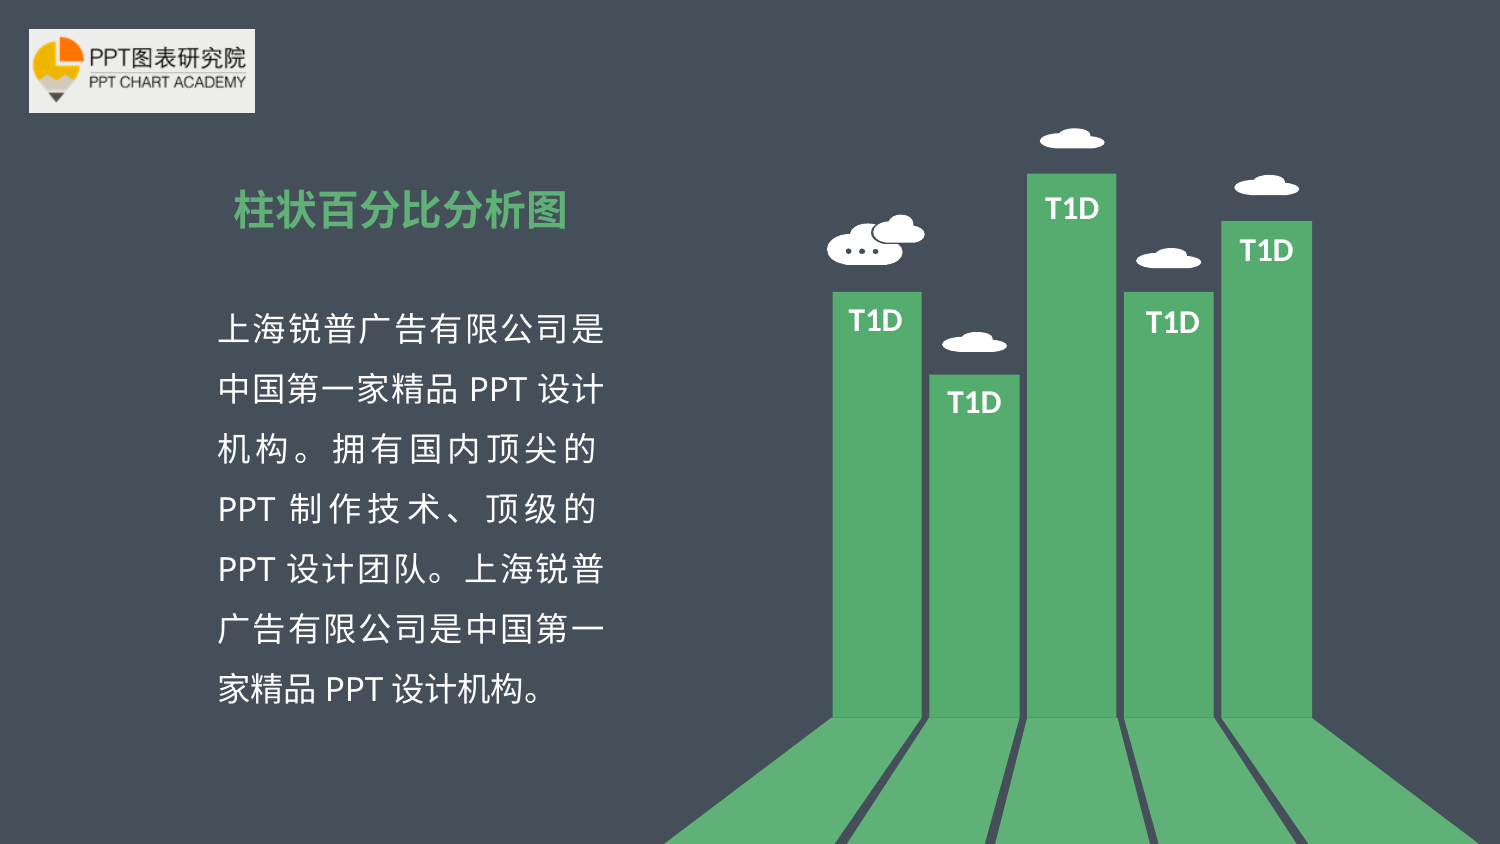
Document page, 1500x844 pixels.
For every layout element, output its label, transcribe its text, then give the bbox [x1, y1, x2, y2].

picture [29, 29, 255, 113]
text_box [826, 214, 925, 266]
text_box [623, 173, 1500, 844]
text_box 柱状百分比分析图 [219, 176, 604, 242]
text_box 上海锐普广告有限公司是中国第一家精品PPT设计机构。拥有国内顶尖的PPT制作技术、顶级的PPT设计团队。上海锐普广告有限公司是中国第一家精品PPT设计机构。 [202, 281, 618, 716]
text_box [1039, 128, 1105, 149]
